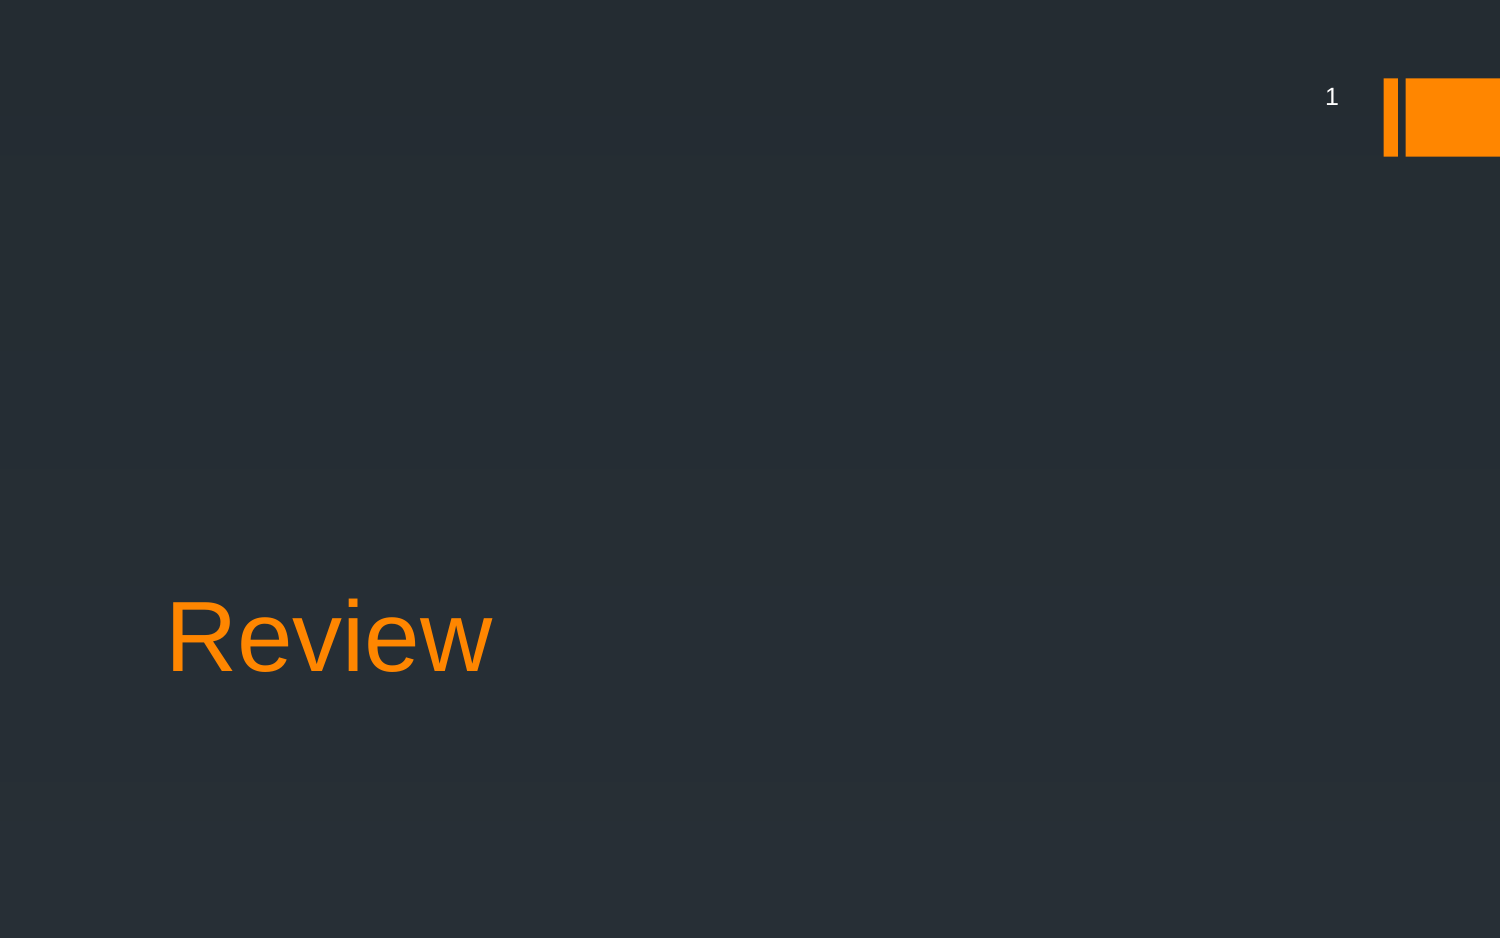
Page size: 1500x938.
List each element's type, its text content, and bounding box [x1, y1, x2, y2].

title Review [150, 344, 1350, 699]
slide_number 1 [1199, 75, 1355, 117]
